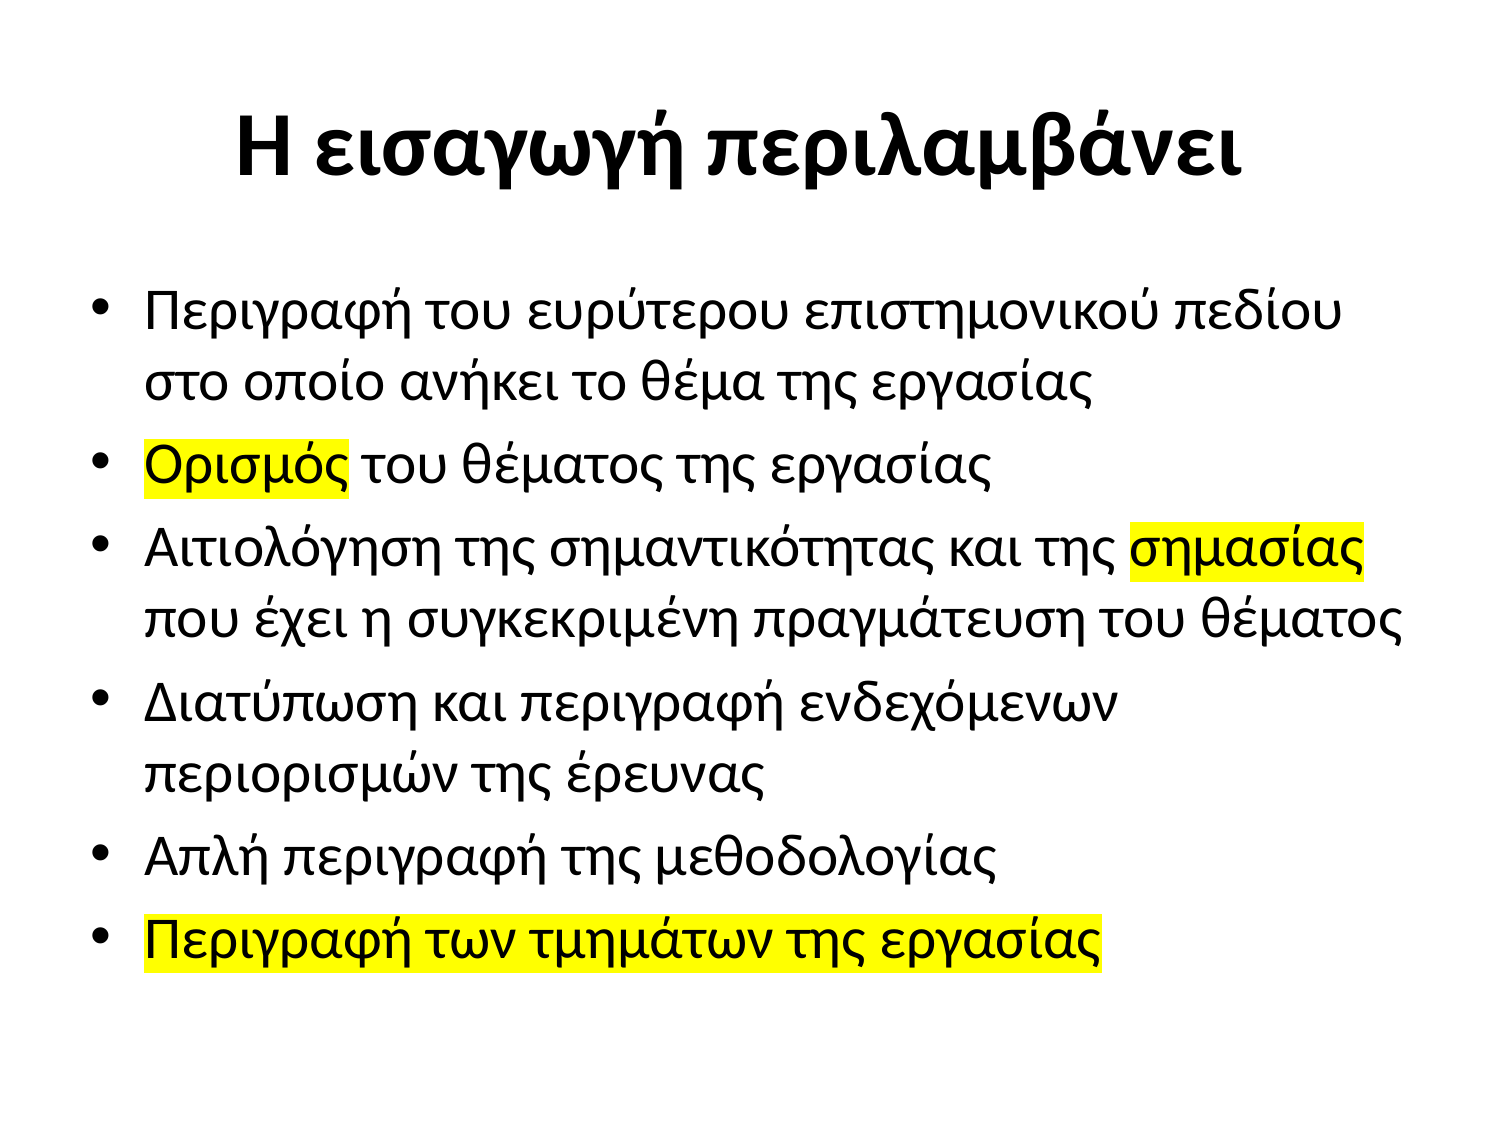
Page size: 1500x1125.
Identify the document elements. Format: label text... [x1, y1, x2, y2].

title Η εισαγωγή περιλαμβάνει [75, 45, 1425, 233]
list Περιγραφή του ευρύτερου επιστημονικού πεδίου στο οποίο ανήκει το θέμα της εργασίας Ορισμός του θέματος της εργασίας Aιτιολόγηση της σημαντικότητας και της σημασίας που έχει η συγκεκριμένη πραγμάτευση του θέματος Διατύπωση και περιγραφή ενδεχόμενων περιορισμών της έρευνας Aπλή περιγραφή της μεθοδολογίας Περιγραφή των τμημάτων της εργασίας [75, 262, 1425, 1005]
